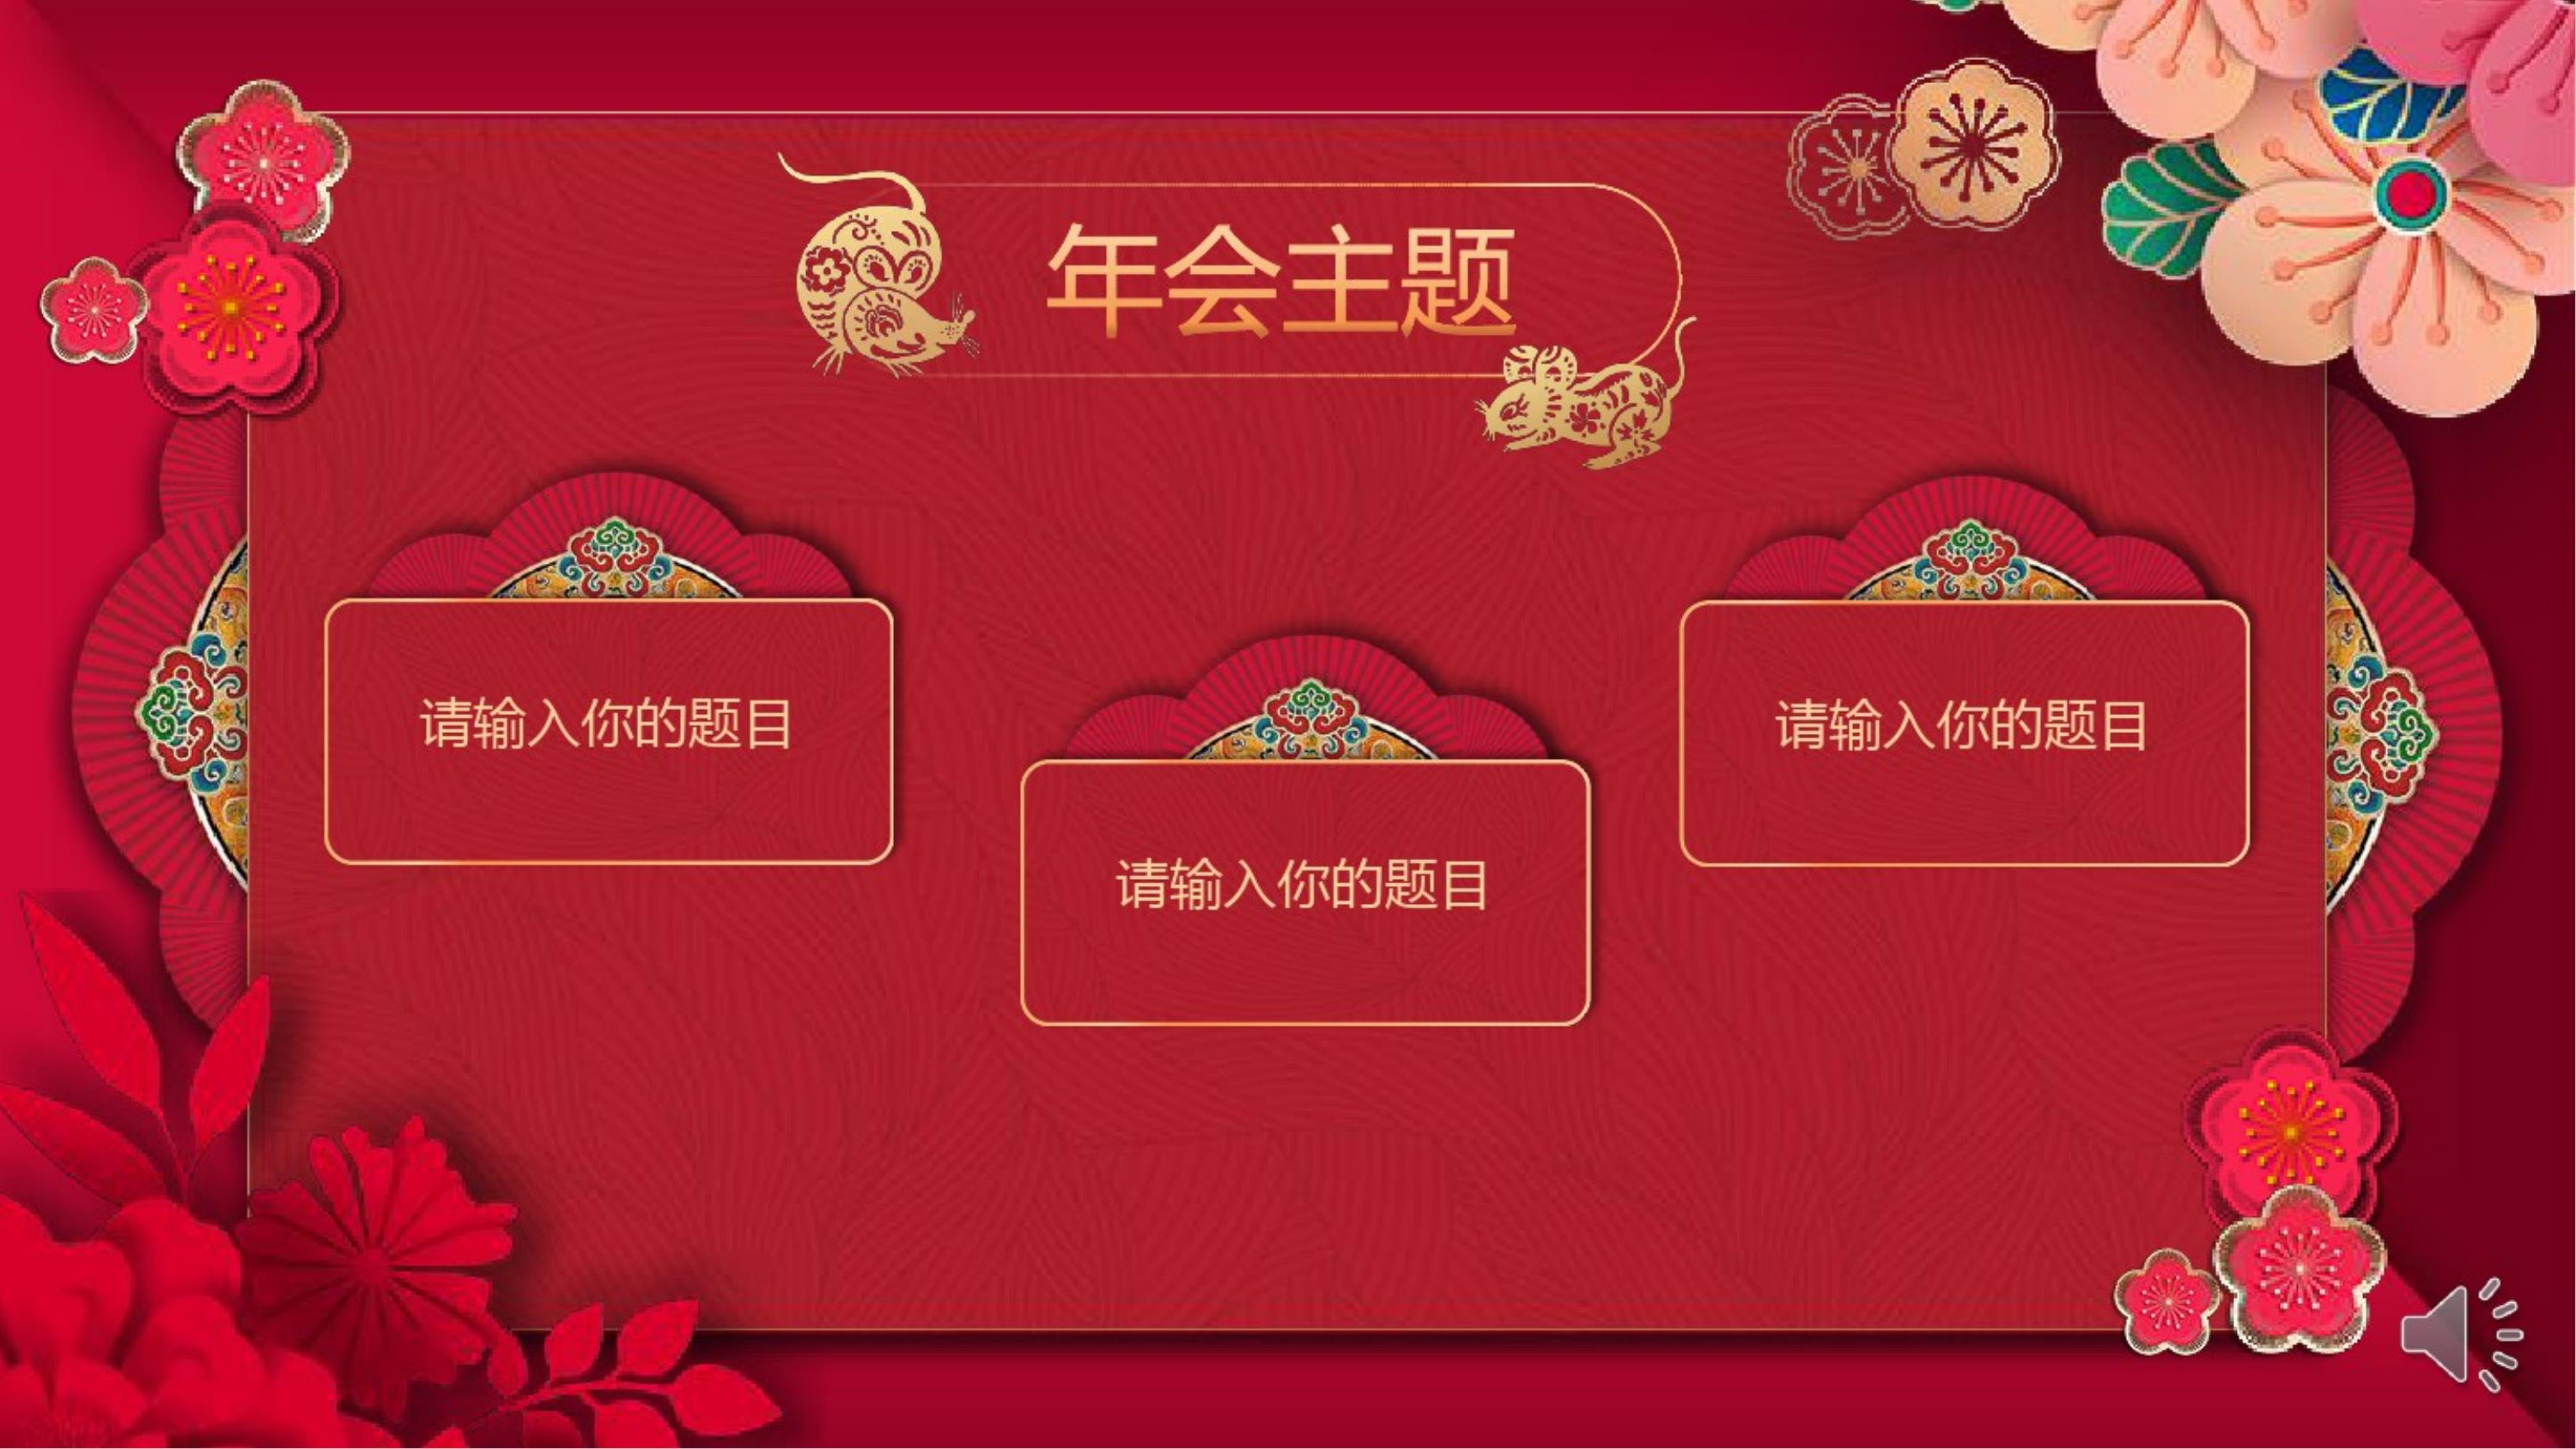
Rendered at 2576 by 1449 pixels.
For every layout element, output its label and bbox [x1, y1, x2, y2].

text_box [0, 0, 2576, 1449]
